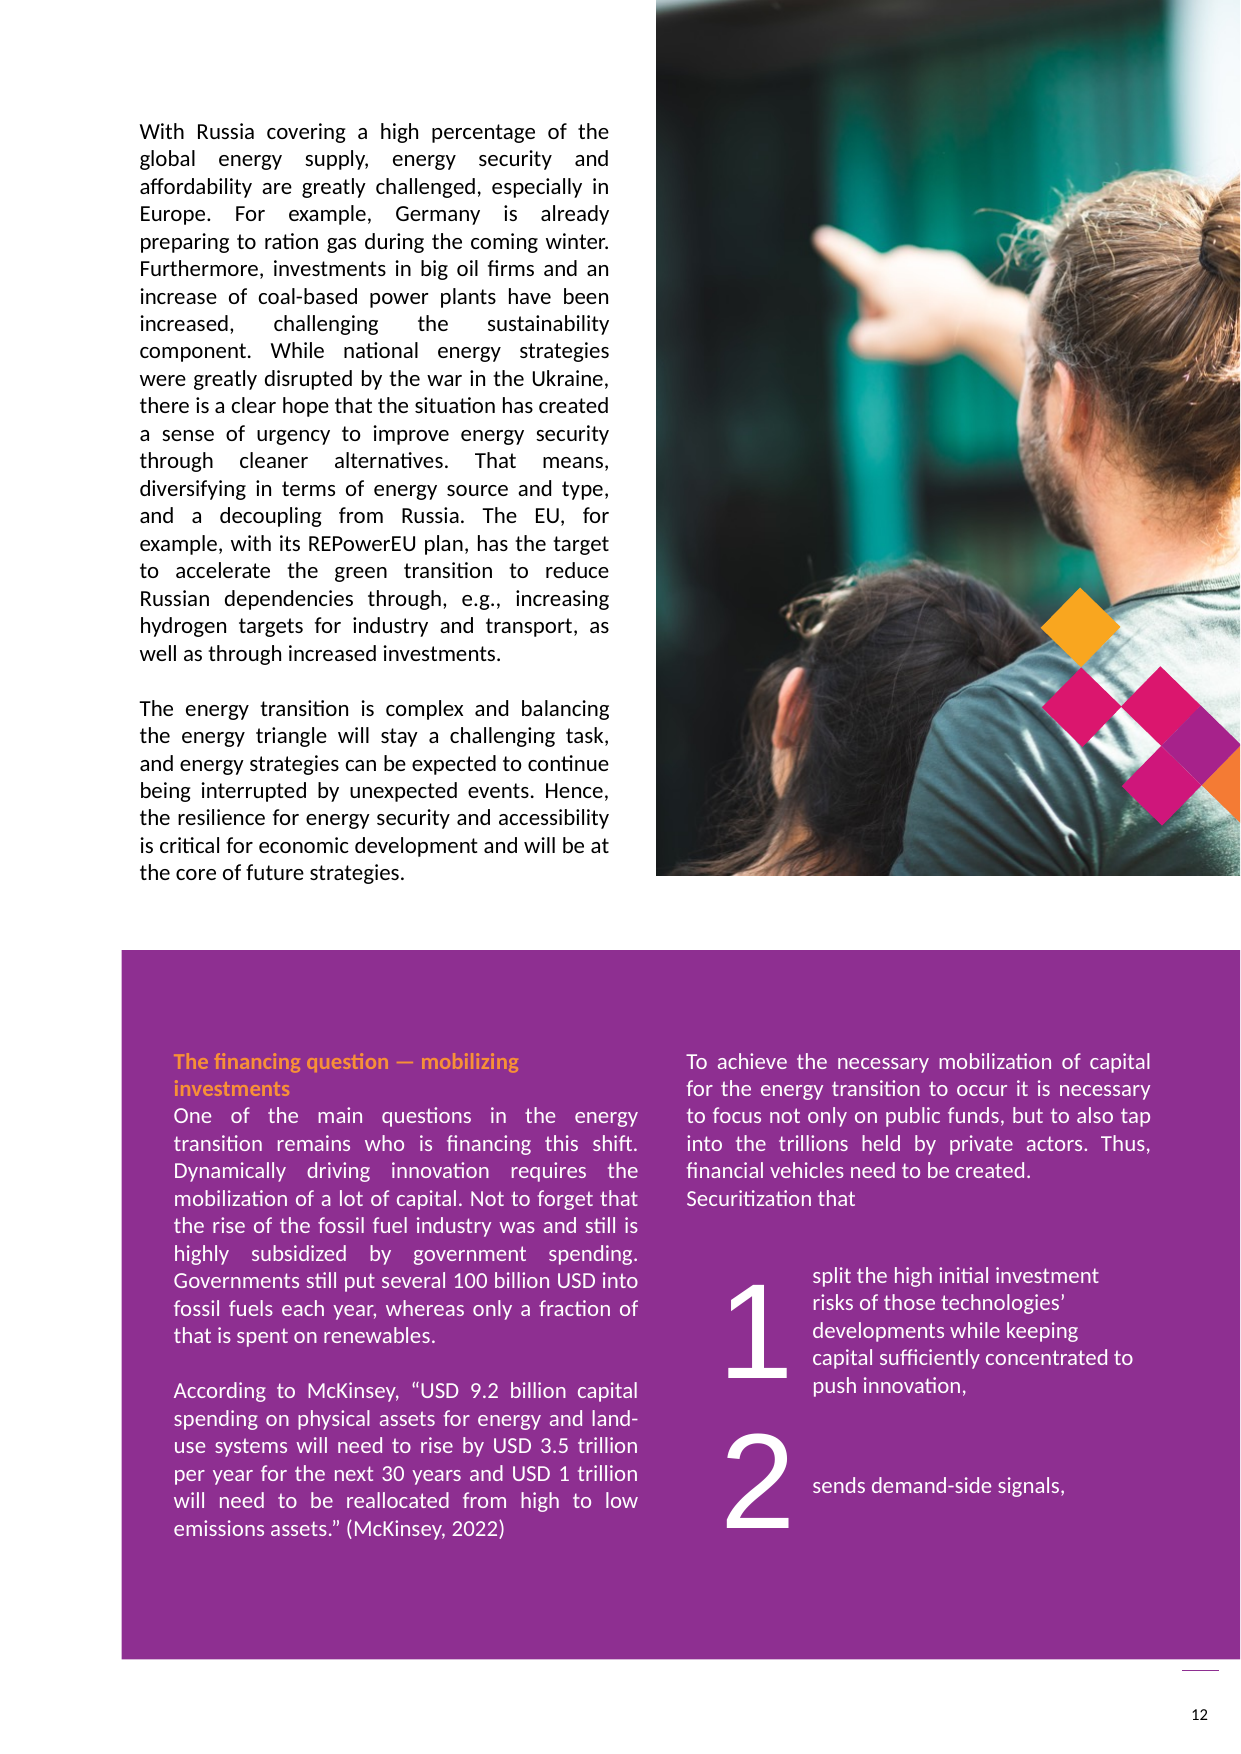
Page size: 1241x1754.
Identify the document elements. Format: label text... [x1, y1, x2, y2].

text_box The financing question — mobilizing investments One of the main questions in the energy transition remains who is financing this shift. Dynamically driving innovation requires the mobilization of a lot of capital. Not to forget that the rise of the fossil fuel industry was and still is highly subsidized by government spending. Governments still put several 100 billion USD into fossil fuels each year, whereas only a fraction of that is spent on renewables. According to McKinsey, “USD 9.2 billion capital spending on physical assets for energy and land-use systems will need to rise by USD 3.5 trillion per year for the next 30 years and USD 1 trillion will need to be reallocated from high to low emissions assets.” (McKinsey, 2022) To achieve the necessary mobilization of capital for the energy transition to occur it is necessary to focus not only on public funds, but to also tap into the trillions held by private actors. Thus, financial vehicles need to be created. Securitization that [158, 1038, 1167, 1593]
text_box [1041, 599, 1241, 814]
text_box With Russia covering a high percentage of the global energy supply, energy security and affordability are greatly challenged, especially in Europe. For example, Germany is already preparing to ration gas during the coming winter. Furthermore, investments in big oil firms and an increase of coal-based power plants have been increased, challenging the sustainability component. While national energy strategies were greatly disrupted by the war in the Ukraine, there is a clear hope that the situation has created a sense of urgency to improve energy security through cleaner alternatives. That means, diversifying in terms of energy source and type, and a decoupling from Russia. The EU, for example, with its REPowerEU plan, has the target to accelerate the green transition to reduce Russian dependencies through, e.g., increasing hydrogen targets for industry and transport, as well as through increased investments. The energy transition is complex and balancing the energy triangle will stay a challenging task, and energy strategies can be expected to continue being interrupted by unexpected events. Hence, the resilience for energy security and accessibility is critical for economic development and will be at the core of future strategies. [124, 109, 626, 819]
text_box 1 [703, 1235, 811, 1413]
text_box [121, 950, 1241, 1660]
picture [656, 0, 1241, 876]
text_box 2 [705, 1385, 813, 1563]
text_box sends demand-side signals, [813, 1463, 1152, 1547]
slide_number 12 [1170, 1692, 1229, 1736]
text_box split the high initial investment risks of those technologies’ developments while keeping capital sufficiently concentrated to push innovation, [797, 1253, 1152, 1363]
